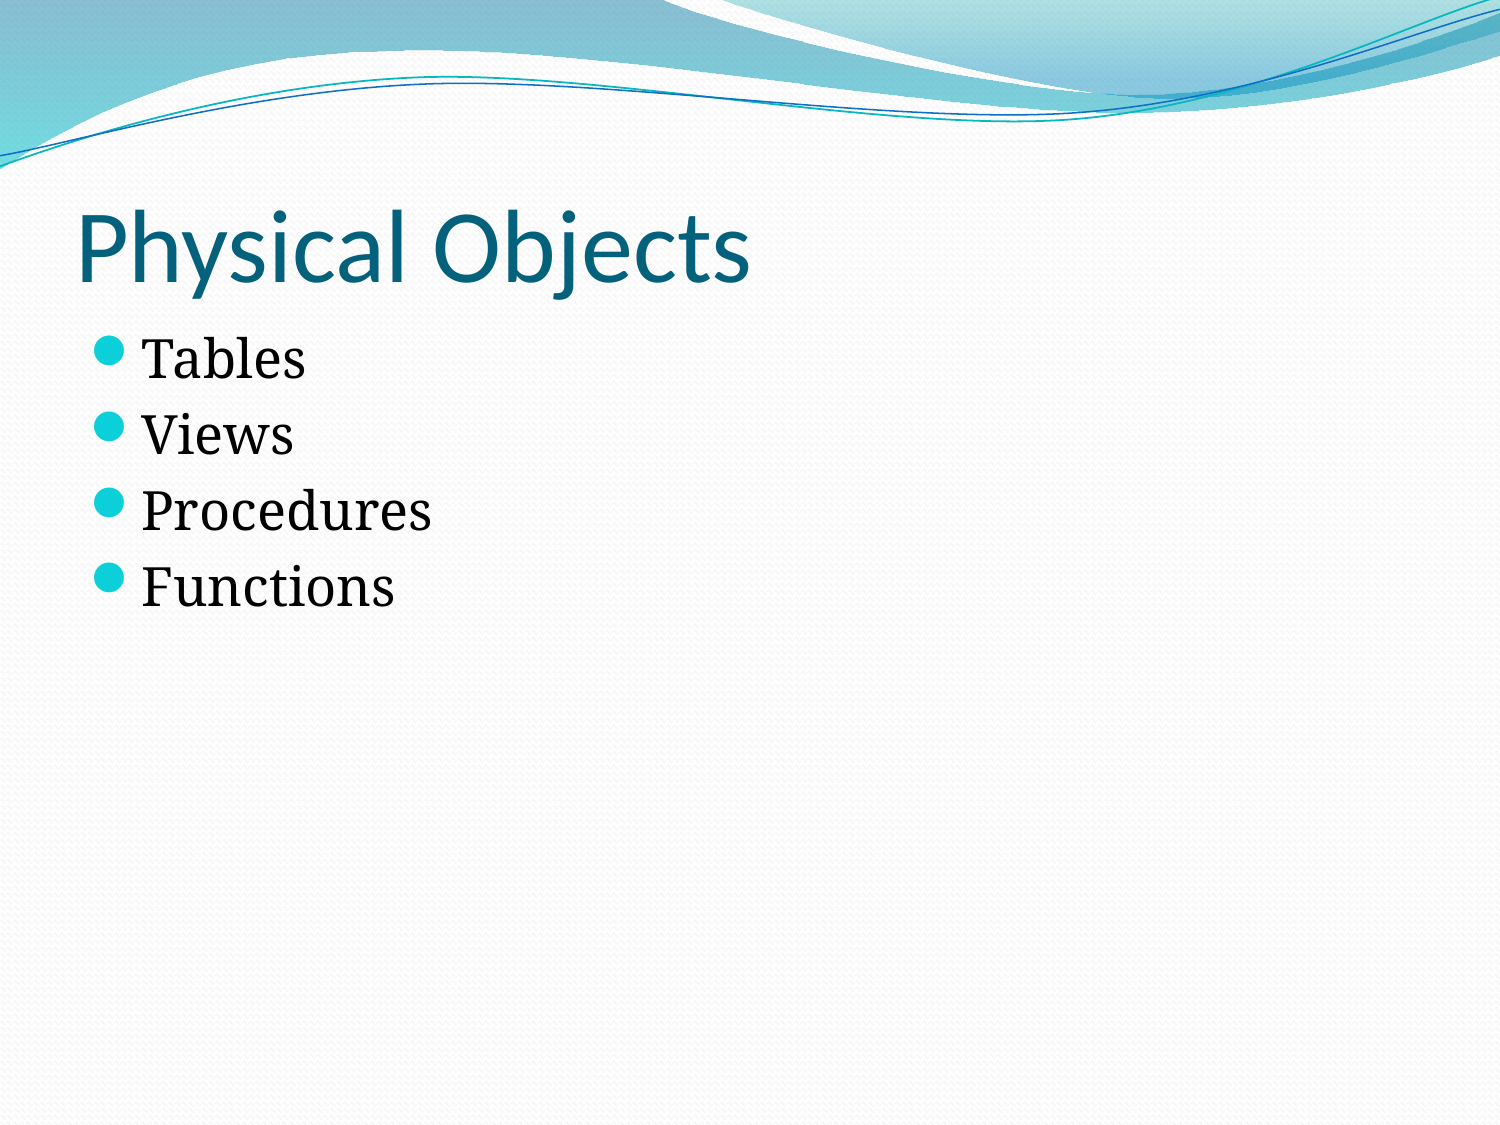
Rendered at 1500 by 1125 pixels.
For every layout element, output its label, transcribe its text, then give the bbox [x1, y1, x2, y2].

list Tables Views Procedures Functions [75, 317, 1425, 1038]
title Physical Objects [75, 115, 1425, 303]
